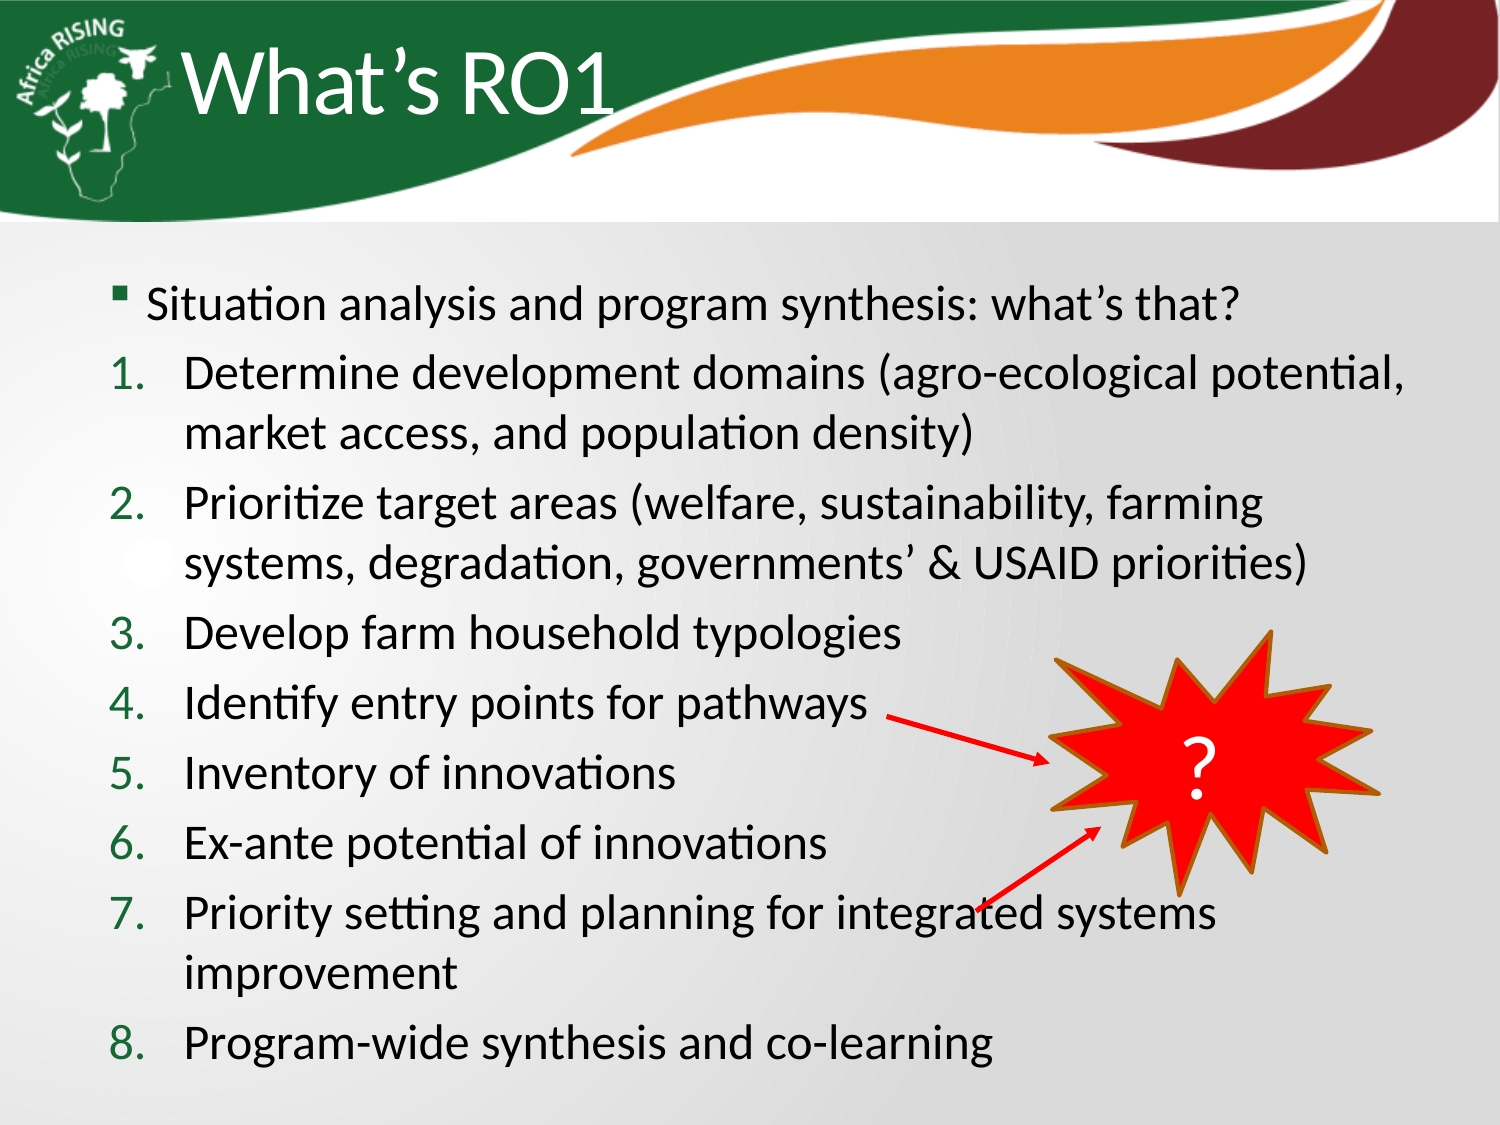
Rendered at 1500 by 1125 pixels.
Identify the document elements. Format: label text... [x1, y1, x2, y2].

list Situation analysis and program synthesis: what’s that? Determine development domains (agro-ecological potential, market access, and population density) Prioritize target areas (welfare, sustainability, farming systems, degradation, governments’ & USAID priorities) Develop farm household typologies Identify entry points for pathways Inventory of innovations Ex-ante potential of innovations Priority setting and planning for integrated systems improvement Program-wide synthesis and co-learning [75, 262, 1425, 1080]
title What’s RO1 [166, 11, 1500, 200]
text_box ? [1164, 700, 1268, 825]
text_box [975, 826, 1102, 912]
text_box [886, 715, 1051, 764]
picture [0, 0, 1499, 222]
text_box [1050, 629, 1382, 898]
